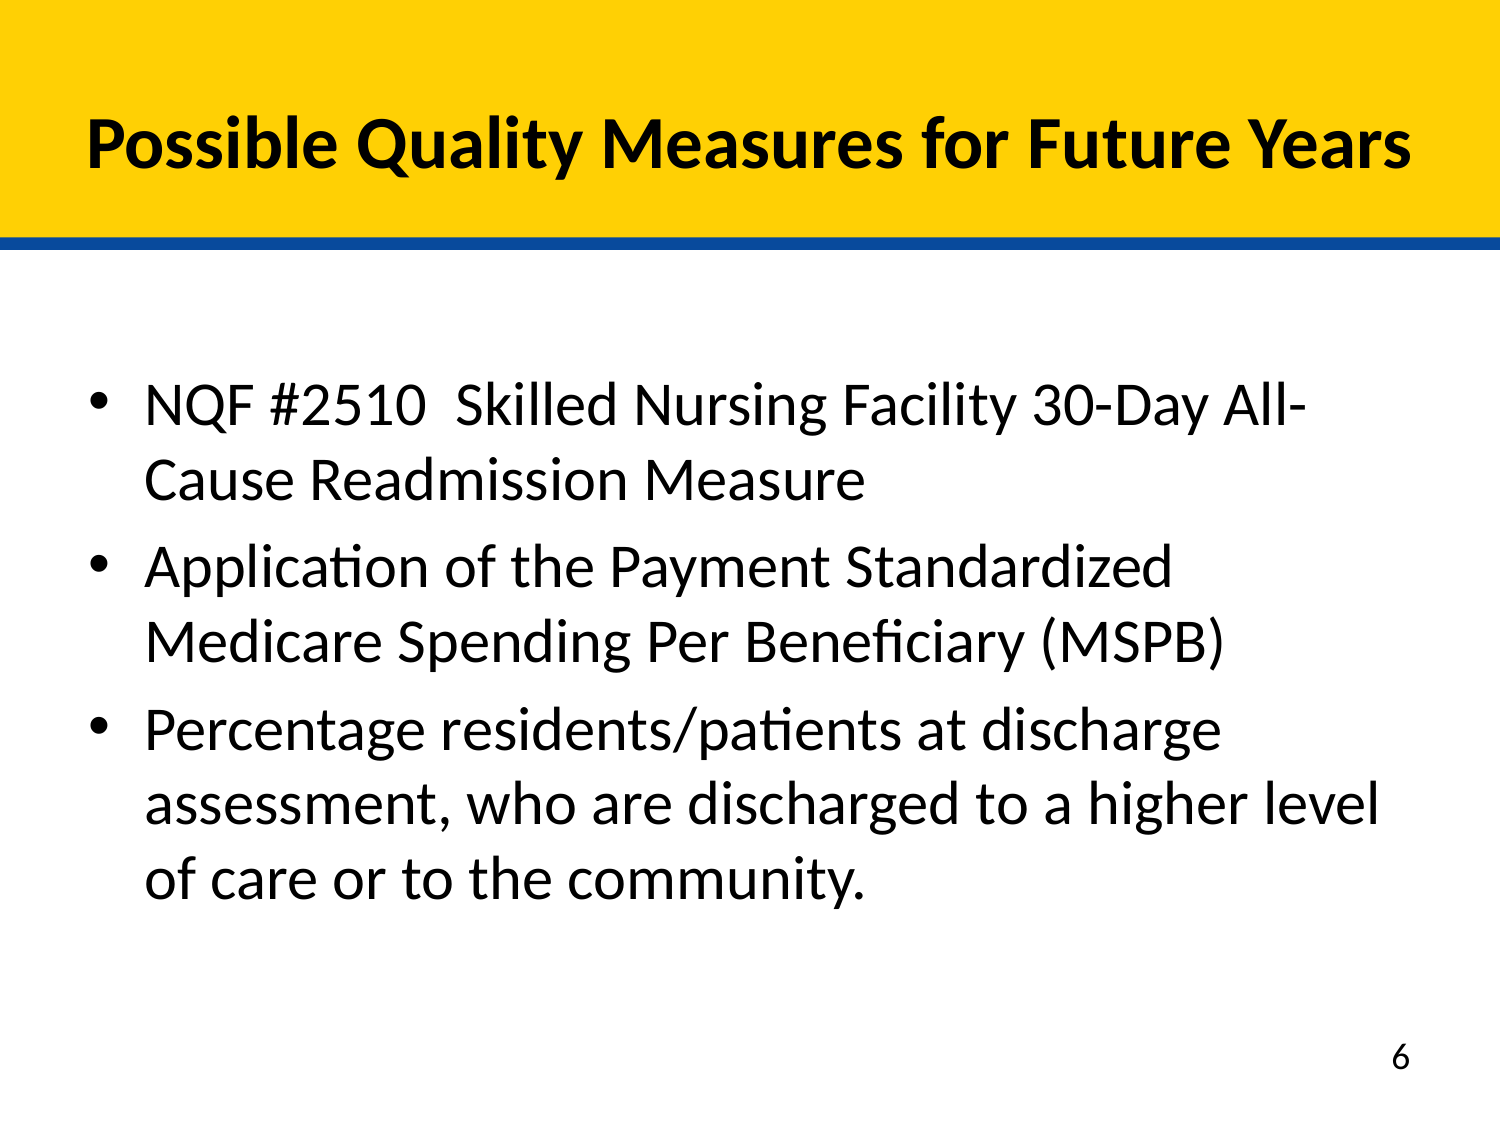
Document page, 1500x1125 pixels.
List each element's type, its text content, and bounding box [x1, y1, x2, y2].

list NQF #2510 Skilled Nursing Facility 30-Day All-Cause Readmission Measure Application of the Payment Standardized Medicare Spending Per Beneficiary (MSPB) Percentage residents/patients at discharge assessment, who are discharged to a higher level of care or to the community. [73, 355, 1423, 1061]
title Possible Quality Measures for Future Years [0, 0, 1500, 238]
text_box 6 [87, 1024, 1425, 1085]
